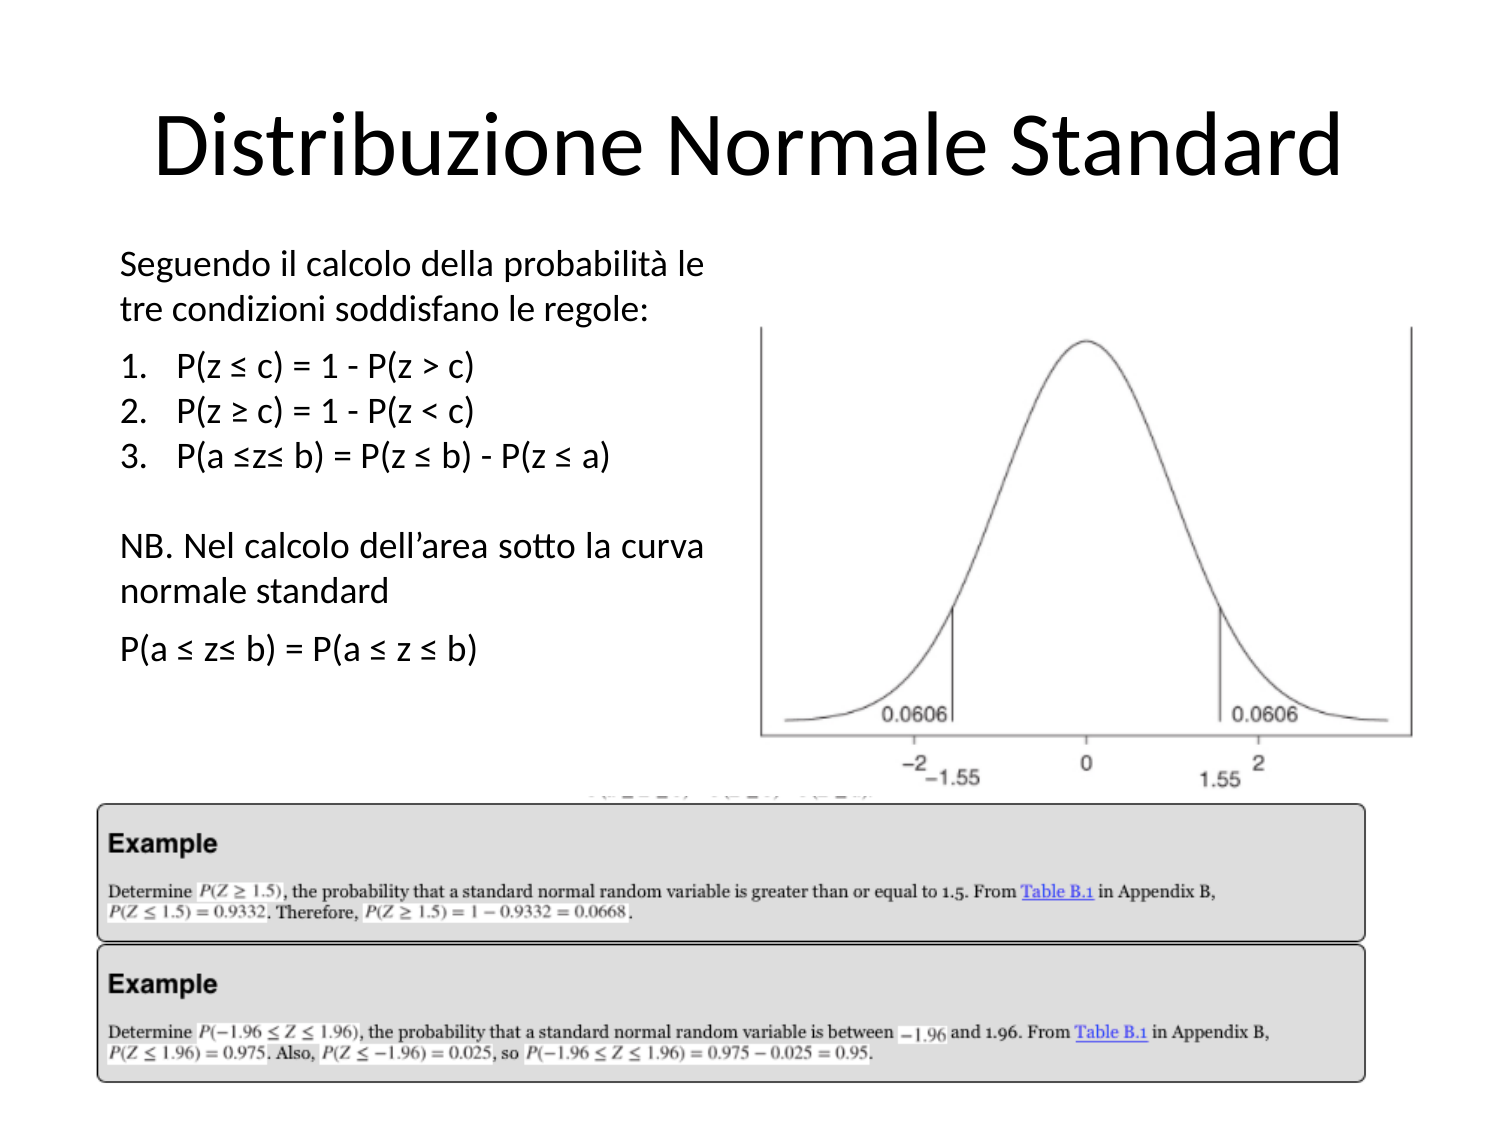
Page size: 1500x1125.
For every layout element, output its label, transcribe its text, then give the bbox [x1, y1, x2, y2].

title Distribuzione Normale Standard [75, 45, 1425, 233]
text_box Seguendo il calcolo della probabilità le tre condizioni soddisfano le regole: P(z ≤ c) = 1 - P(z > c) P(z ≥ c) = 1 - P(z < c) P(a ≤z≤ b) = P(z ≤ b) - P(z ≤ a) NB. Nel calcolo dell’area sotto la curva normale standard P(a ≤ z≤ b) = P(a ≤ z ≤ b) [105, 231, 720, 677]
picture [88, 795, 1375, 1093]
picture [745, 315, 1426, 792]
